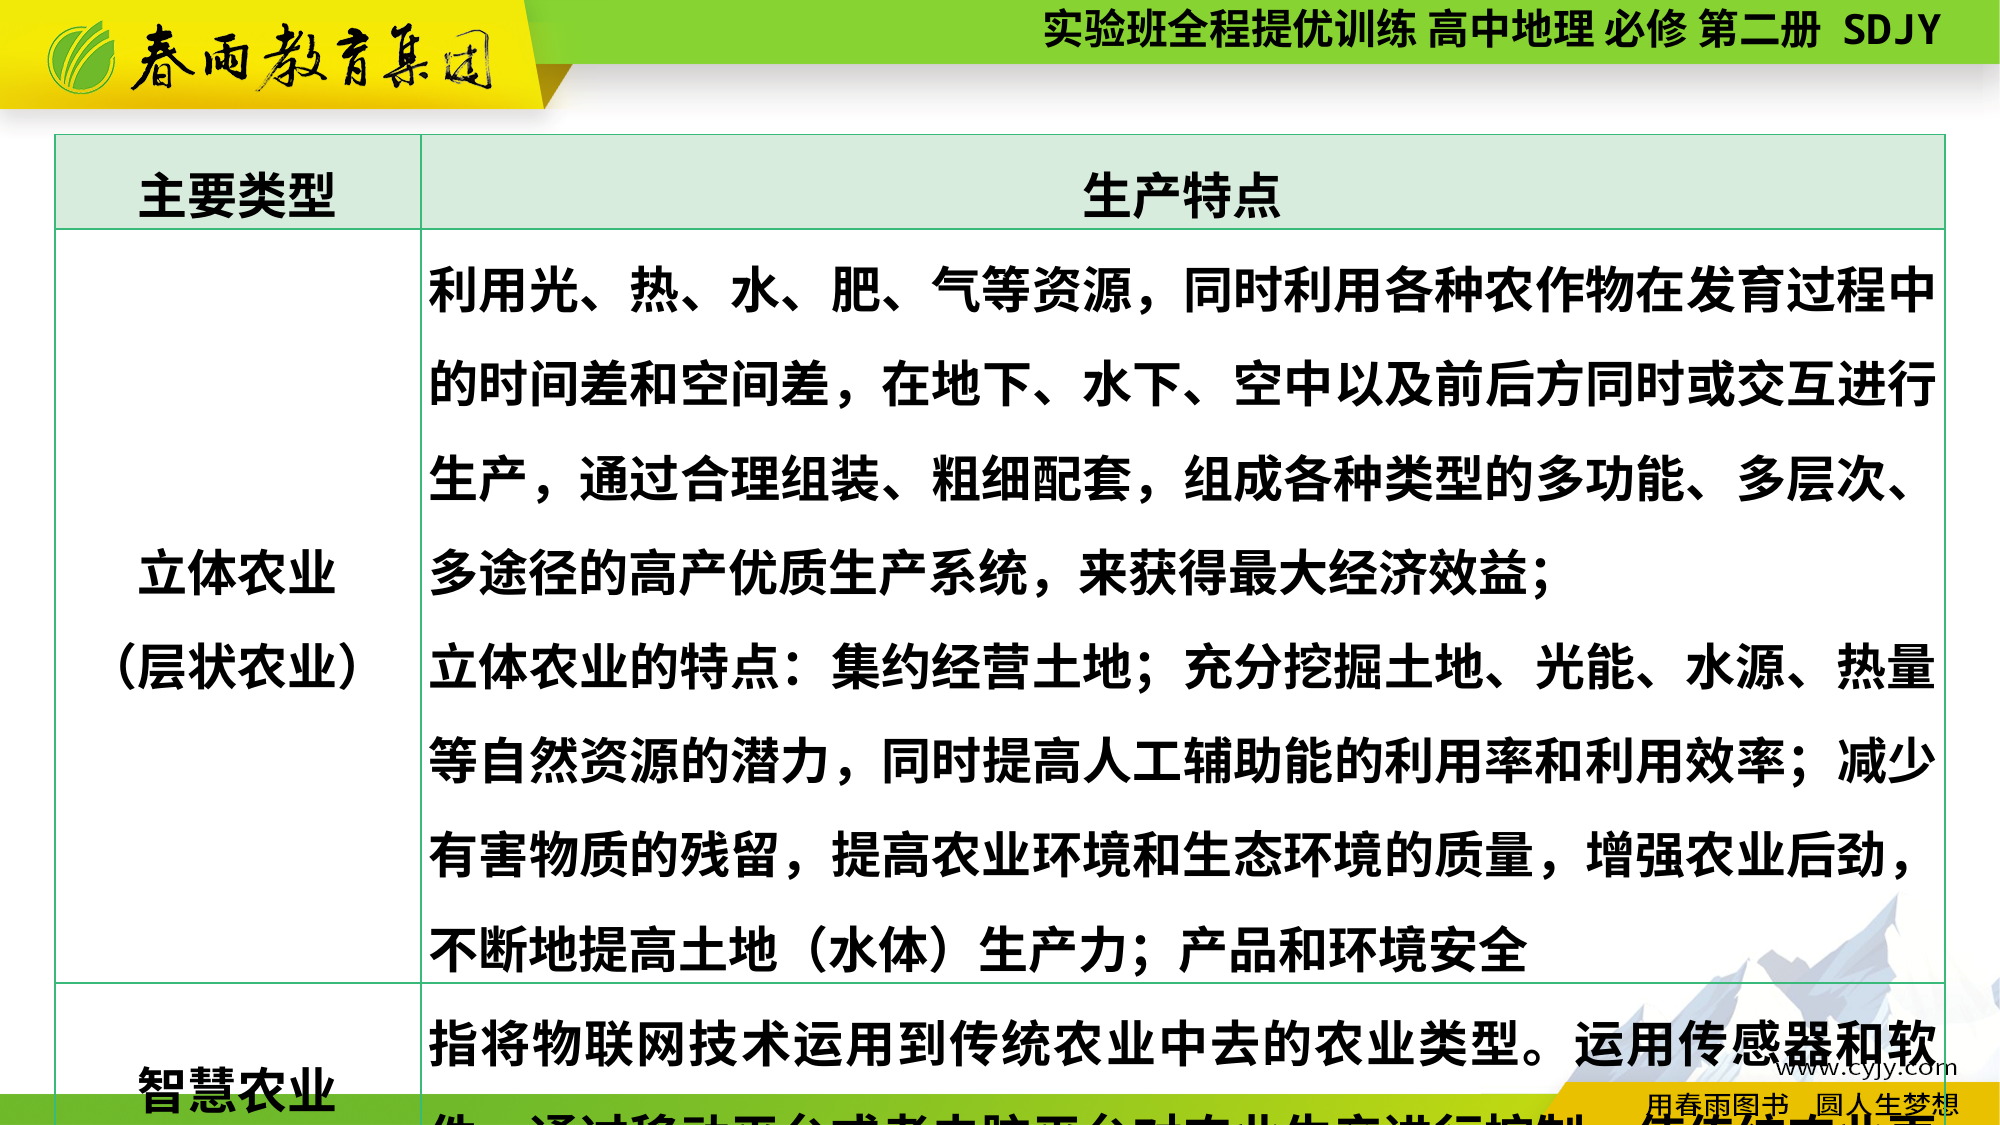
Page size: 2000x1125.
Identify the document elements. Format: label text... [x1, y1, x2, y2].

table_cell 利用光、热、水、肥、气等资源，同时利用各种农作物在发育过程中的时间差和空间差，在地下、水下、空中以及前后方同时或交互进行生产，通过合理组装、粗细配套，组成各种类型的多功能、多层次、多途径的高产优质生产系统，来获得最大经济效益； 立体农业的特点：集约经营土地；充分挖掘土地、光能、水源、热量等自然资源的潜力，同时提高人工辅助能的利用率和利用效率；减少有害物质的残留，提高农业环境和生态环境的质量，增强农业后劲，不断地提高土地（水体）生产力；产品和环境安全 [422, 230, 1944, 982]
table_cell 智慧农业 （互联网农业） [56, 984, 420, 1125]
table_header 生产特点 [422, 135, 1944, 228]
table_cell 立体农业 （层状农业） [56, 230, 420, 982]
table_header 主要类型 [56, 135, 420, 228]
table_cell 指将物联网技术运用到传统农业中去的农业类型。运用传感器和软件，通过移动平台或者电脑平台对农业生产进行控制，使传统农业更具有“智慧” [422, 984, 1944, 1125]
picture [0, 0, 2000, 1125]
